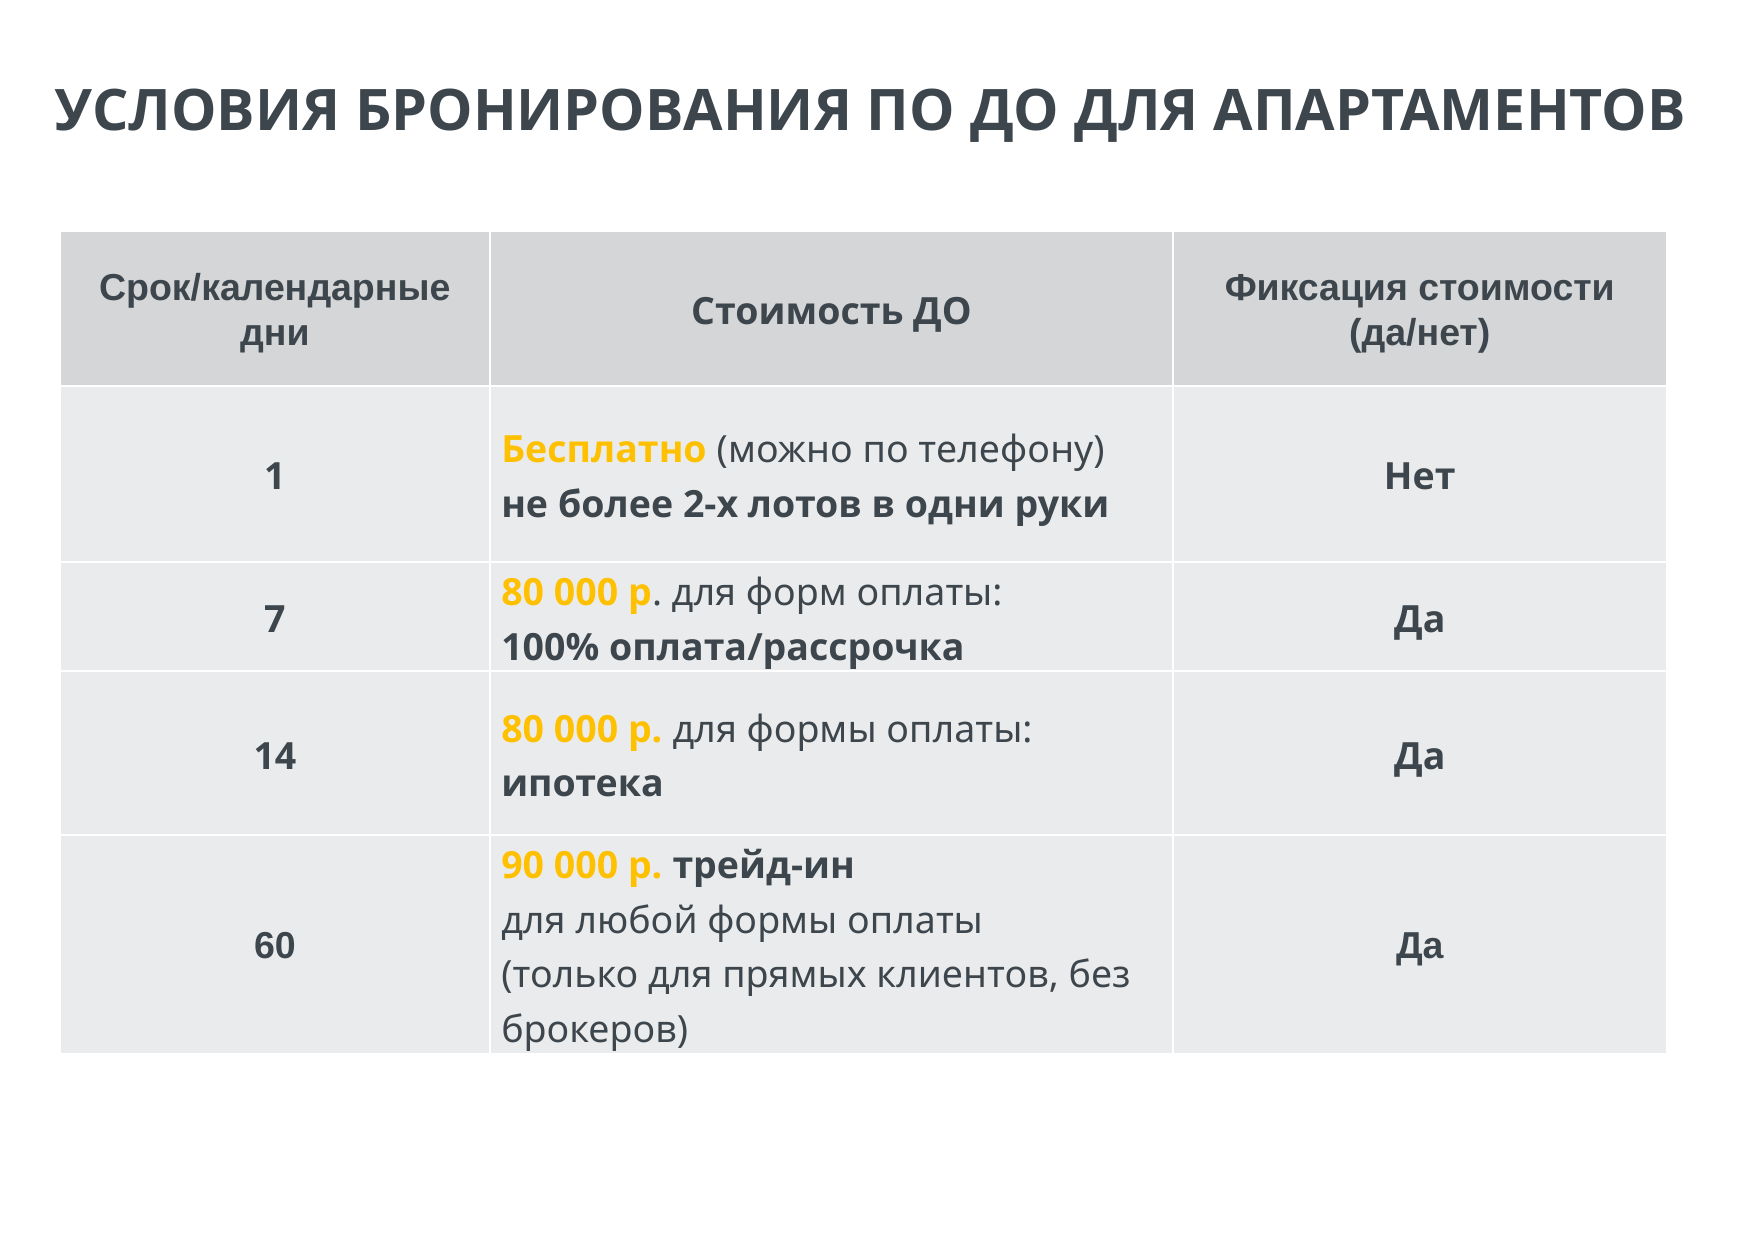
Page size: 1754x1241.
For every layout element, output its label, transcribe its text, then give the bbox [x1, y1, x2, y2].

table_cell 90 000 р. трейд-ин для любой формы оплаты (только для прямых клиентов, без брокеров) [491, 836, 1172, 1053]
table_cell Нет [1174, 387, 1666, 561]
table_cell 1 [61, 387, 489, 561]
table_cell Да [1174, 836, 1666, 1053]
table_header Срок/календарные дни [61, 232, 489, 385]
table_cell 80 000 р. для форм оплаты: 100% оплата/рассрочка [491, 563, 1172, 670]
table_cell 80 000 р. для формы оплаты: ипотека [491, 672, 1172, 834]
text_box УСЛОВИЯ БРОНИРОВАНИЯ ПО ДО ДЛЯ АПАРТАМЕНТОВ [39, 73, 1712, 152]
table_cell Да [1174, 672, 1666, 834]
table_cell Да [1174, 563, 1666, 670]
table_header Стоимость ДО [491, 232, 1172, 385]
table_cell 7 [61, 563, 489, 670]
table_header Фиксация стоимости (да/нет) [1174, 232, 1666, 385]
table_cell 14 [61, 672, 489, 834]
table_cell Бесплатно (можно по телефону) не более 2-х лотов в одни руки [491, 387, 1172, 561]
table_cell 60 [61, 836, 489, 1053]
